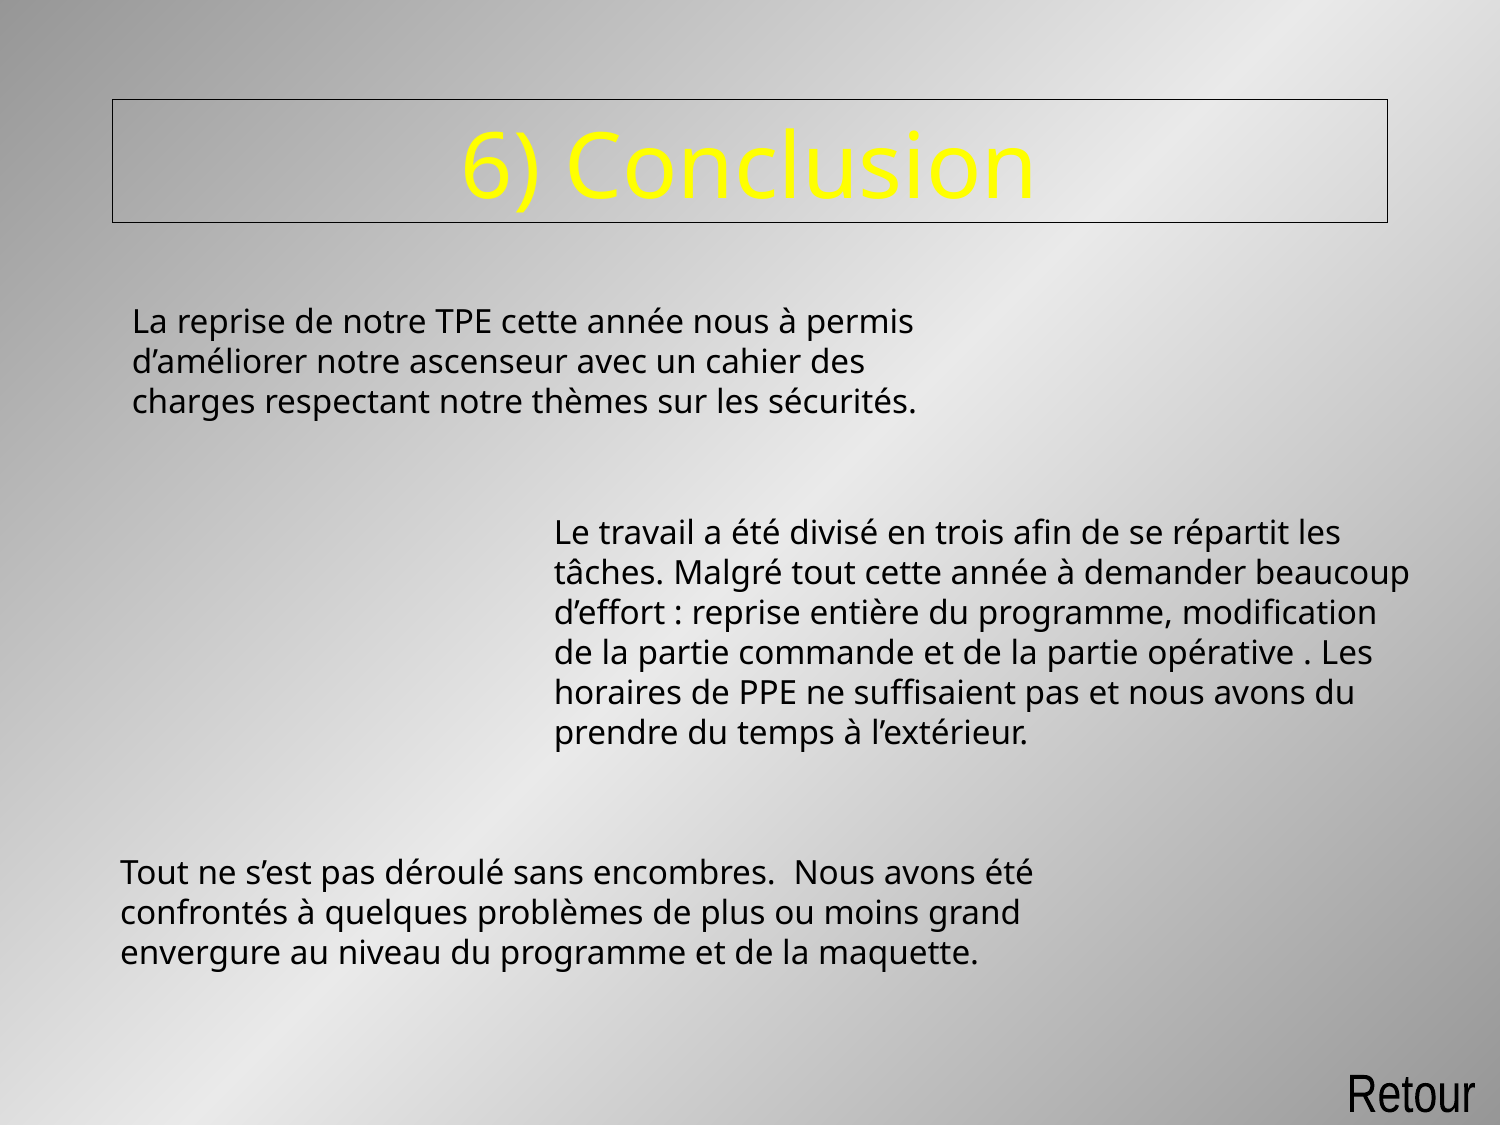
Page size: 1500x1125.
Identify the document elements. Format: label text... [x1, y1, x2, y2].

text_box La reprise de notre TPE cette année nous à permis d’améliorer notre ascenseur avec un cahier des charges respectant notre thèmes sur les sécurités. [117, 292, 950, 428]
text_box Tout ne s’est pas déroulé sans encombres. Nous avons été confrontés à quelques problèmes de plus ou moins grand envergure au niveau du programme et de la maquette. [105, 843, 1090, 979]
text_box 6) Conclusion [112, 99, 1388, 223]
text_box Le travail a été divisé en trois afin de se répartit les tâches. Malgré tout cette année à demander beaucoup d’effort : reprise entière du programme, modification de la partie commande et de la partie opérative . Les horaires de PPE ne suffisaient pas et nous avons du prendre du temps à l’extérieur. [538, 503, 1442, 759]
